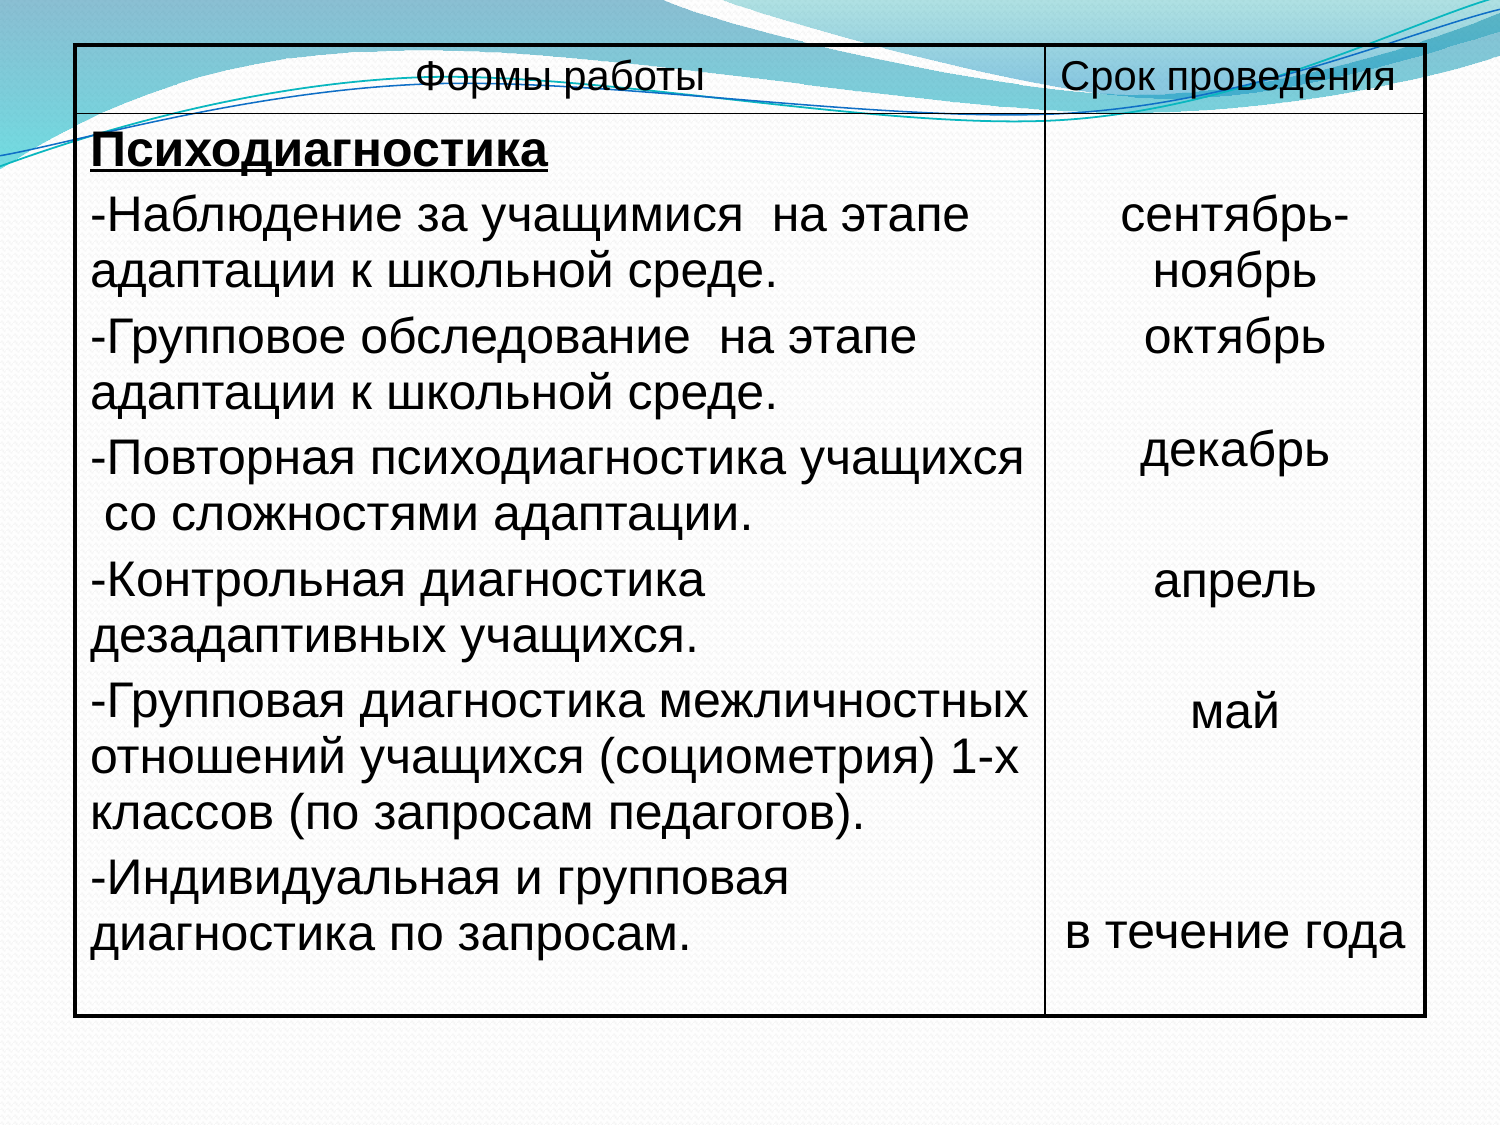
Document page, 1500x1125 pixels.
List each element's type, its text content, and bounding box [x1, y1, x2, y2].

table_header Срок проведения [1046, 47, 1423, 113]
table_cell сентябрь-ноябрь октябрь декабрь апрель май в течение года [1046, 114, 1423, 1014]
table_cell Психодиагностика -Наблюдение за учащимися на этапе адаптации к школьной среде. -Групповое обследование на этапе адаптации к школьной среде. -Повторная психодиагностика учащихся со сложностями адаптации. -Контрольная диагностика дезадаптивных учащихся. -Групповая диагностика межличностных отношений учащихся (социометрия) 1-х классов (по запросам педагогов). -Индивидуальная и групповая диагностика по запросам. [77, 114, 1044, 1014]
table_header Формы работы [77, 47, 1044, 113]
